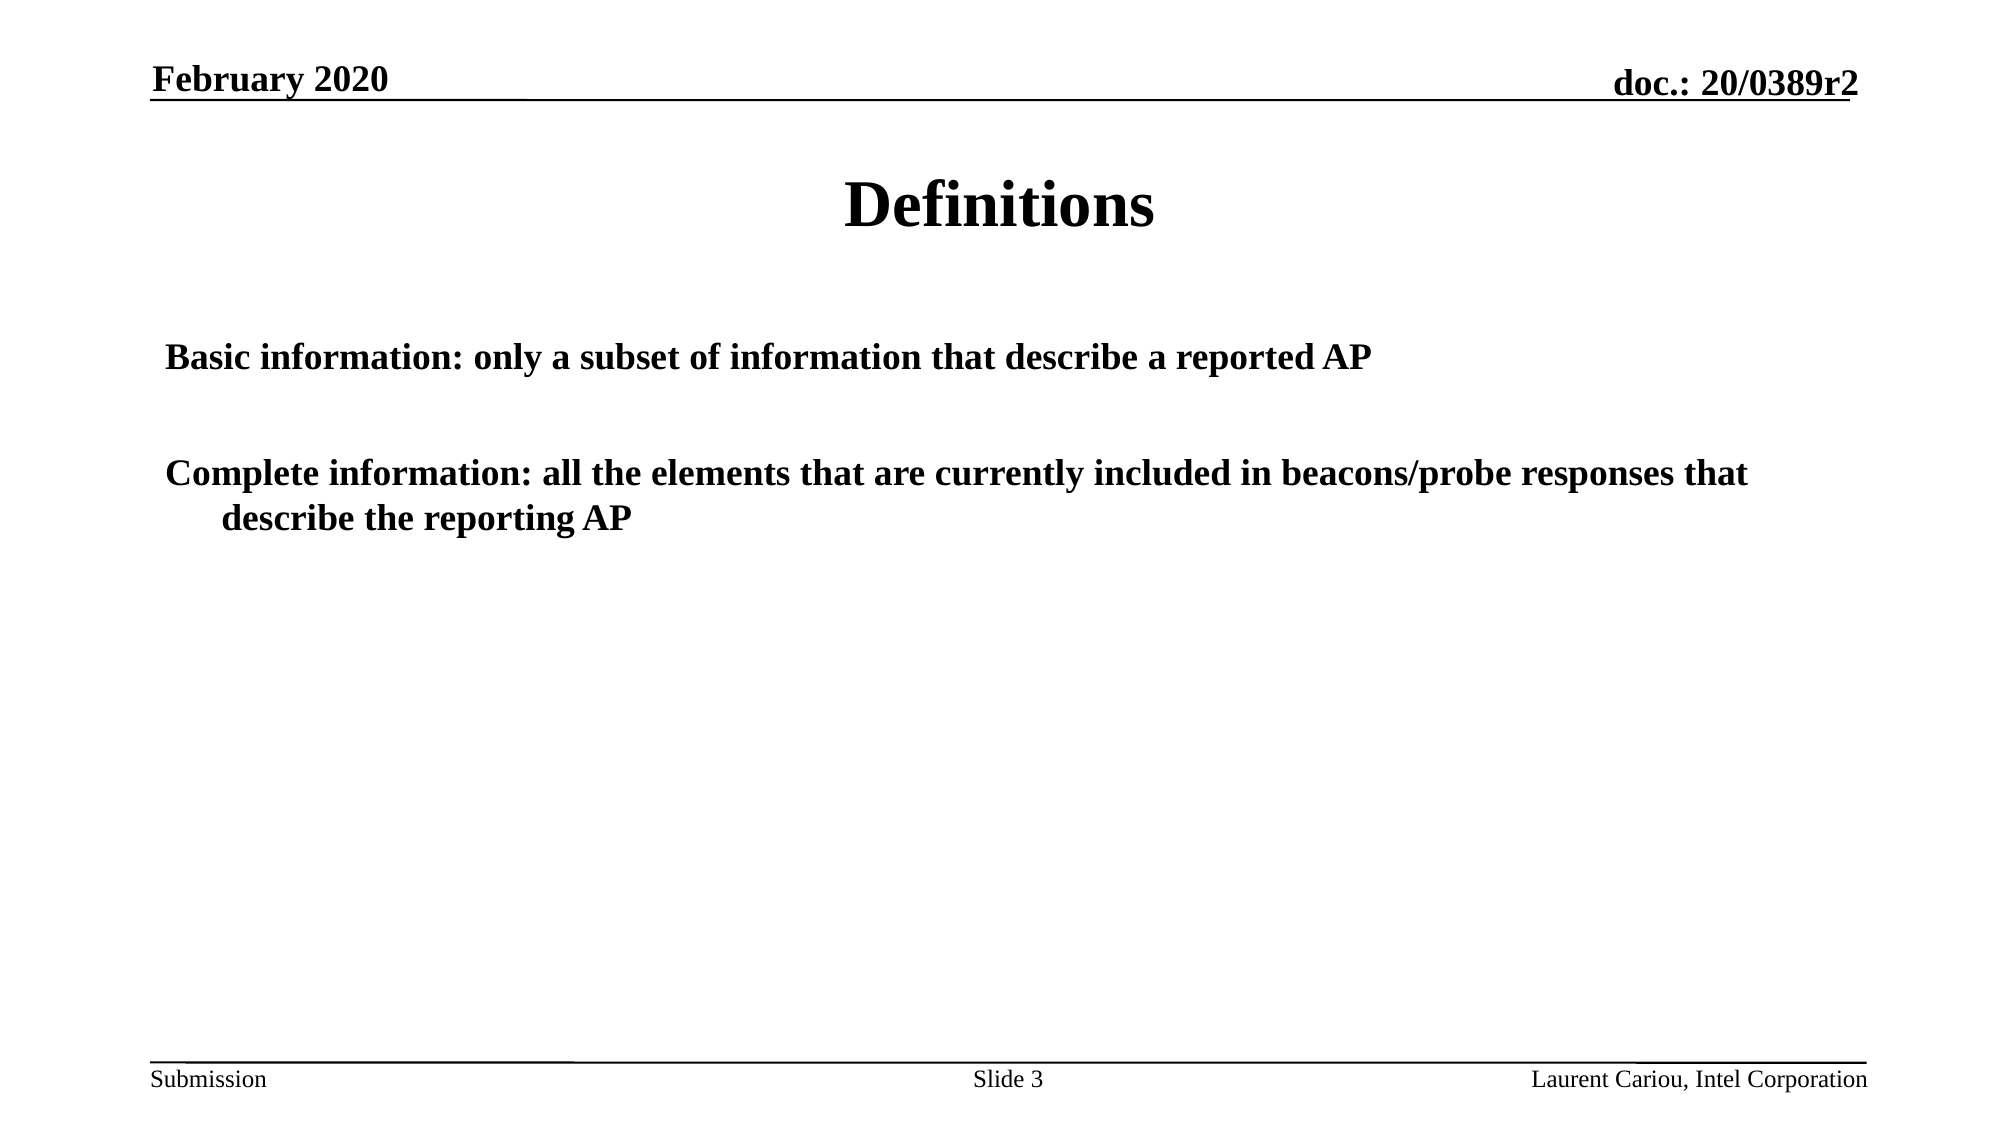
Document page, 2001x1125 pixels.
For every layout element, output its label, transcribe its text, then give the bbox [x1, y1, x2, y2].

footer Laurent Cariou, Intel Corporation [1171, 1061, 1869, 1093]
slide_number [152, 54, 563, 100]
slide_number Slide 3 [950, 1061, 1067, 1123]
list Basic information: only a subset of information that describe a reported AP Complete information: all the elements that are currently included in beacons/probe responses that describe the reporting AP [149, 324, 1850, 1000]
title Definitions [149, 112, 1850, 288]
